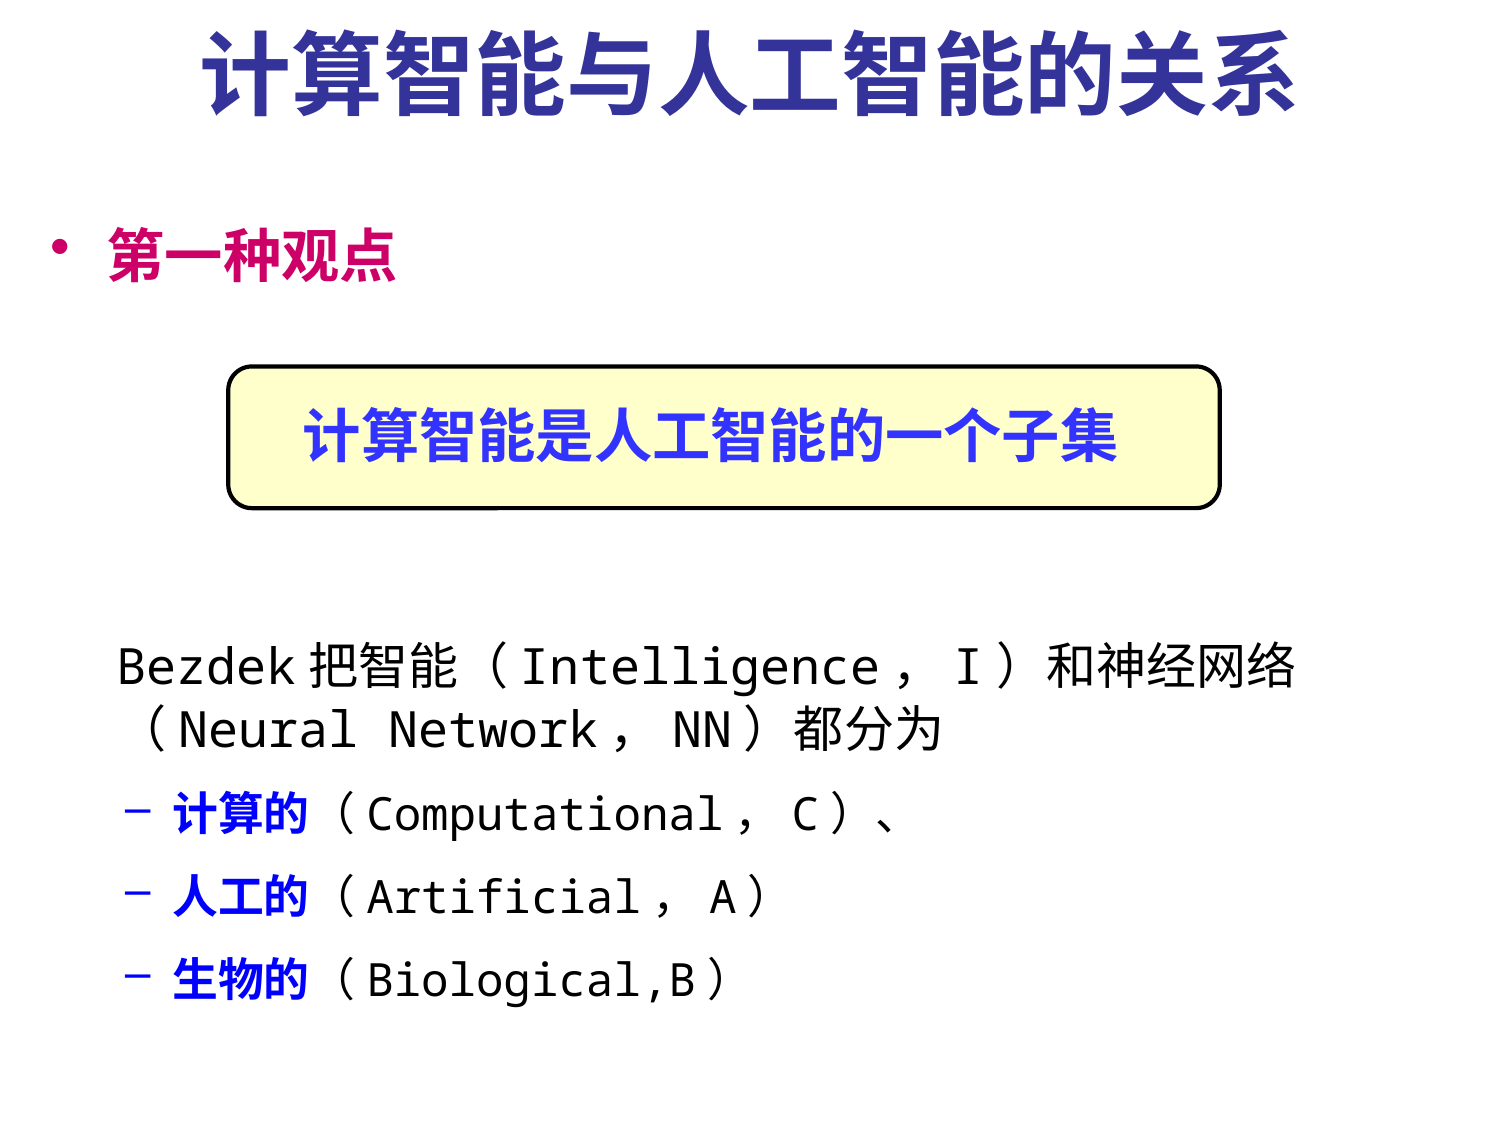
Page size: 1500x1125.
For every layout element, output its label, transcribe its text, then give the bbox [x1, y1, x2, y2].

title 计算智能与人工智能的关系 [75, 0, 1425, 144]
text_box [227, 366, 1220, 509]
list 第一种观点 Bezdek把智能（Intelligence，I）和神经网络（Neural Network，NN）都分为 计算的（Computational，C）、 人工的（Artificial，A） 生物的（Biological,B） [35, 208, 1453, 1094]
